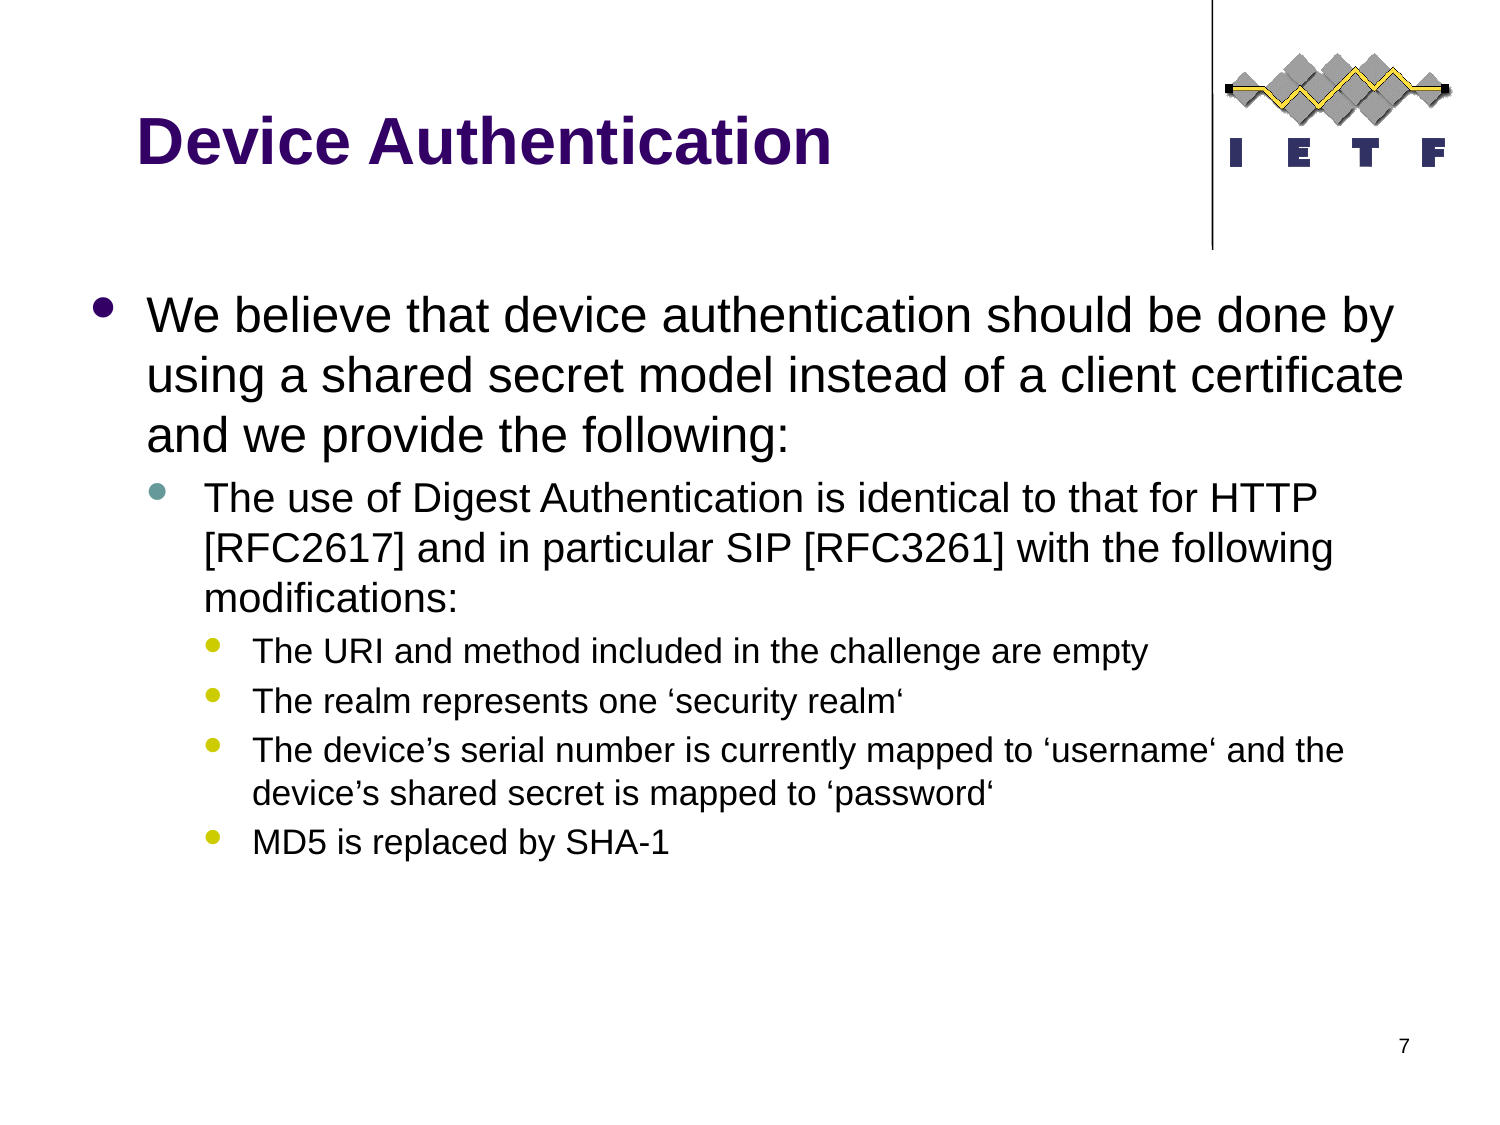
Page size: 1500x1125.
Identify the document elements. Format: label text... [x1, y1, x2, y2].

slide_number 7 [1074, 1024, 1426, 1101]
list We believe that device authentication should be done by using a shared secret model instead of a client certificate and we provide the following: The use of Digest Authentication is identical to that for HTTP [RFC2617] and in particular SIP [RFC3261] with the following modifications: The URI and method included in the challenge are empty The realm represents one ‘security realm‘ The device’s serial number is currently mapped to ‘username‘ and the device’s shared secret is mapped to ‘password‘ MD5 is replaced by SHA-1 [74, 274, 1463, 963]
title Device Authentication [121, 37, 1500, 186]
